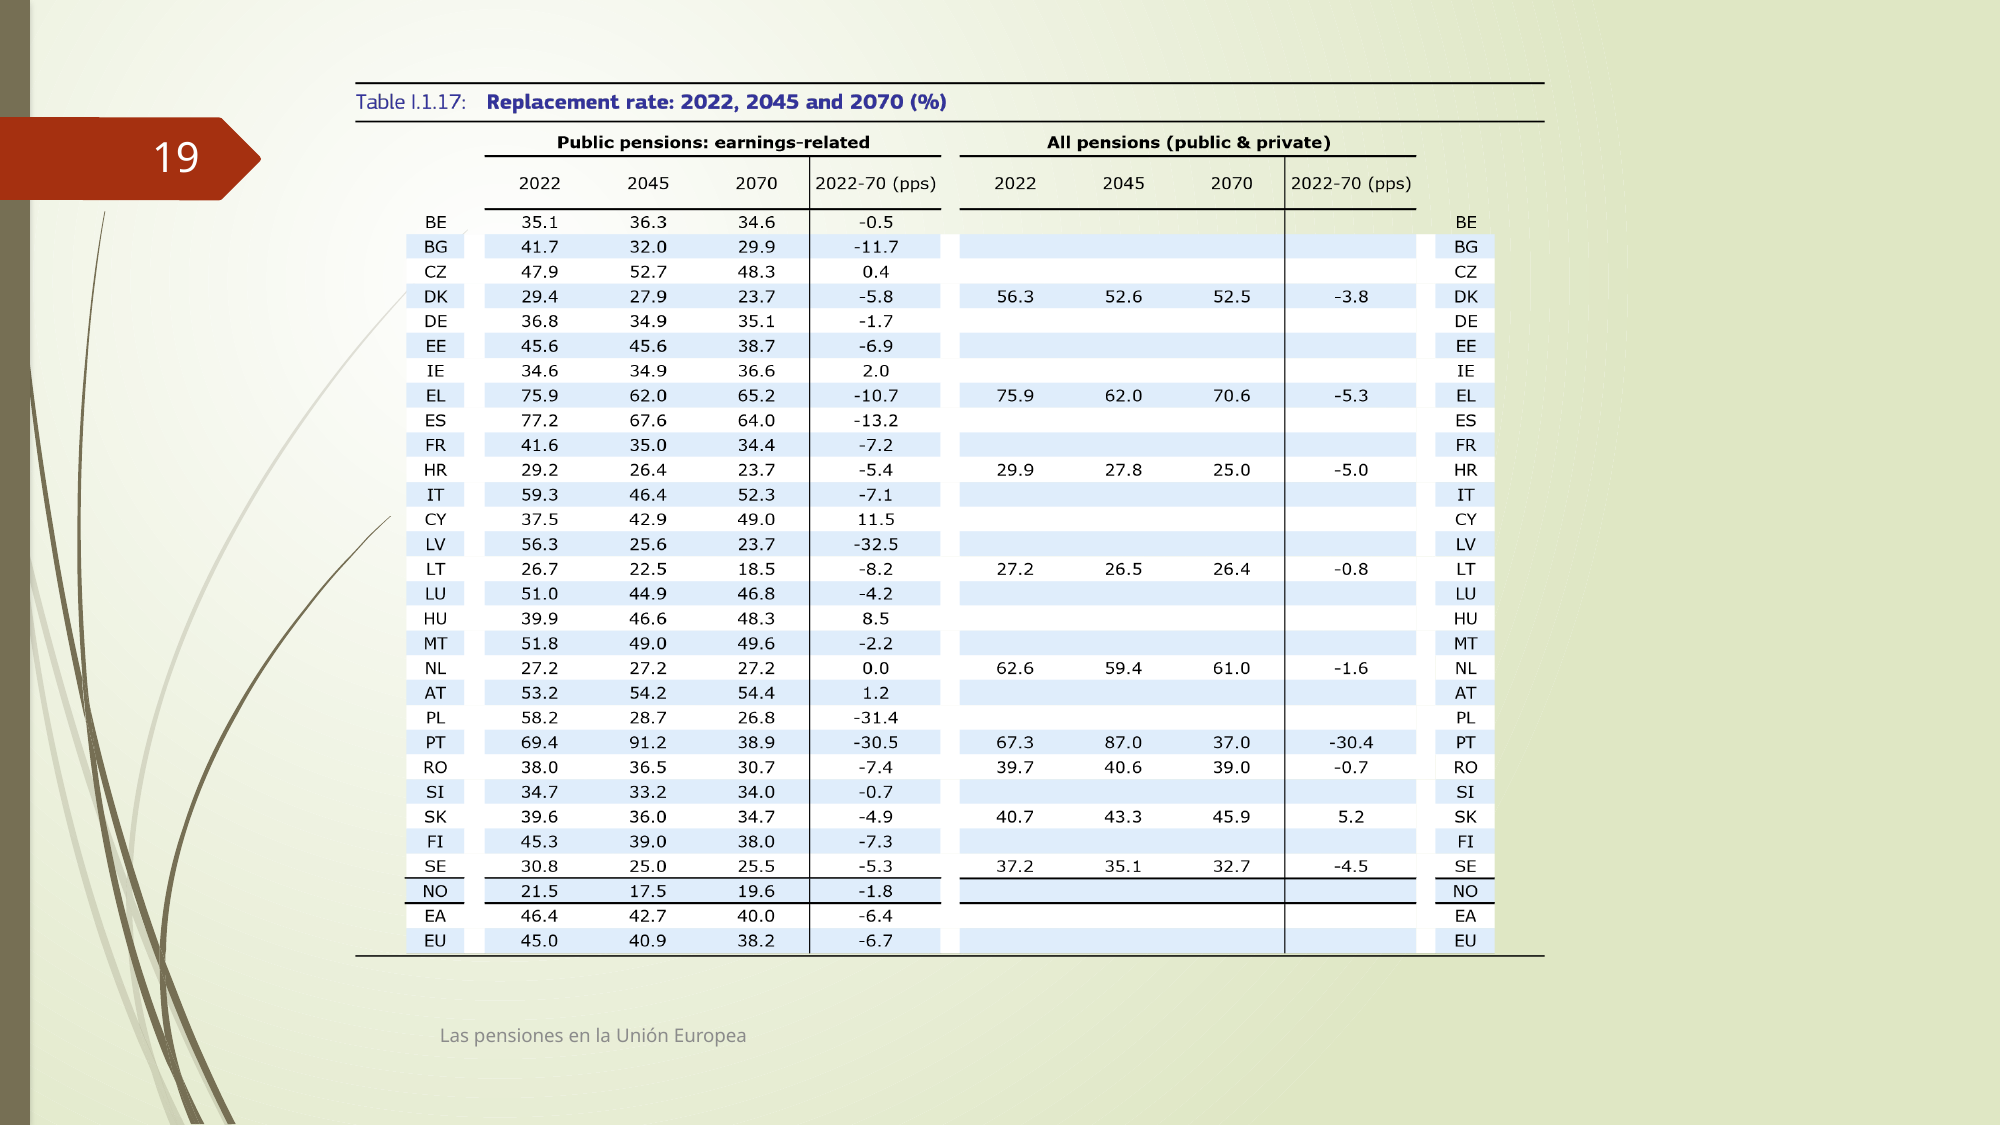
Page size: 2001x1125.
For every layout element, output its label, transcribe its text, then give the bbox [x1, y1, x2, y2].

picture [353, 80, 1545, 957]
footer Las pensiones en la Unión Europea [424, 1006, 1675, 1067]
slide_number 19 [87, 129, 216, 190]
